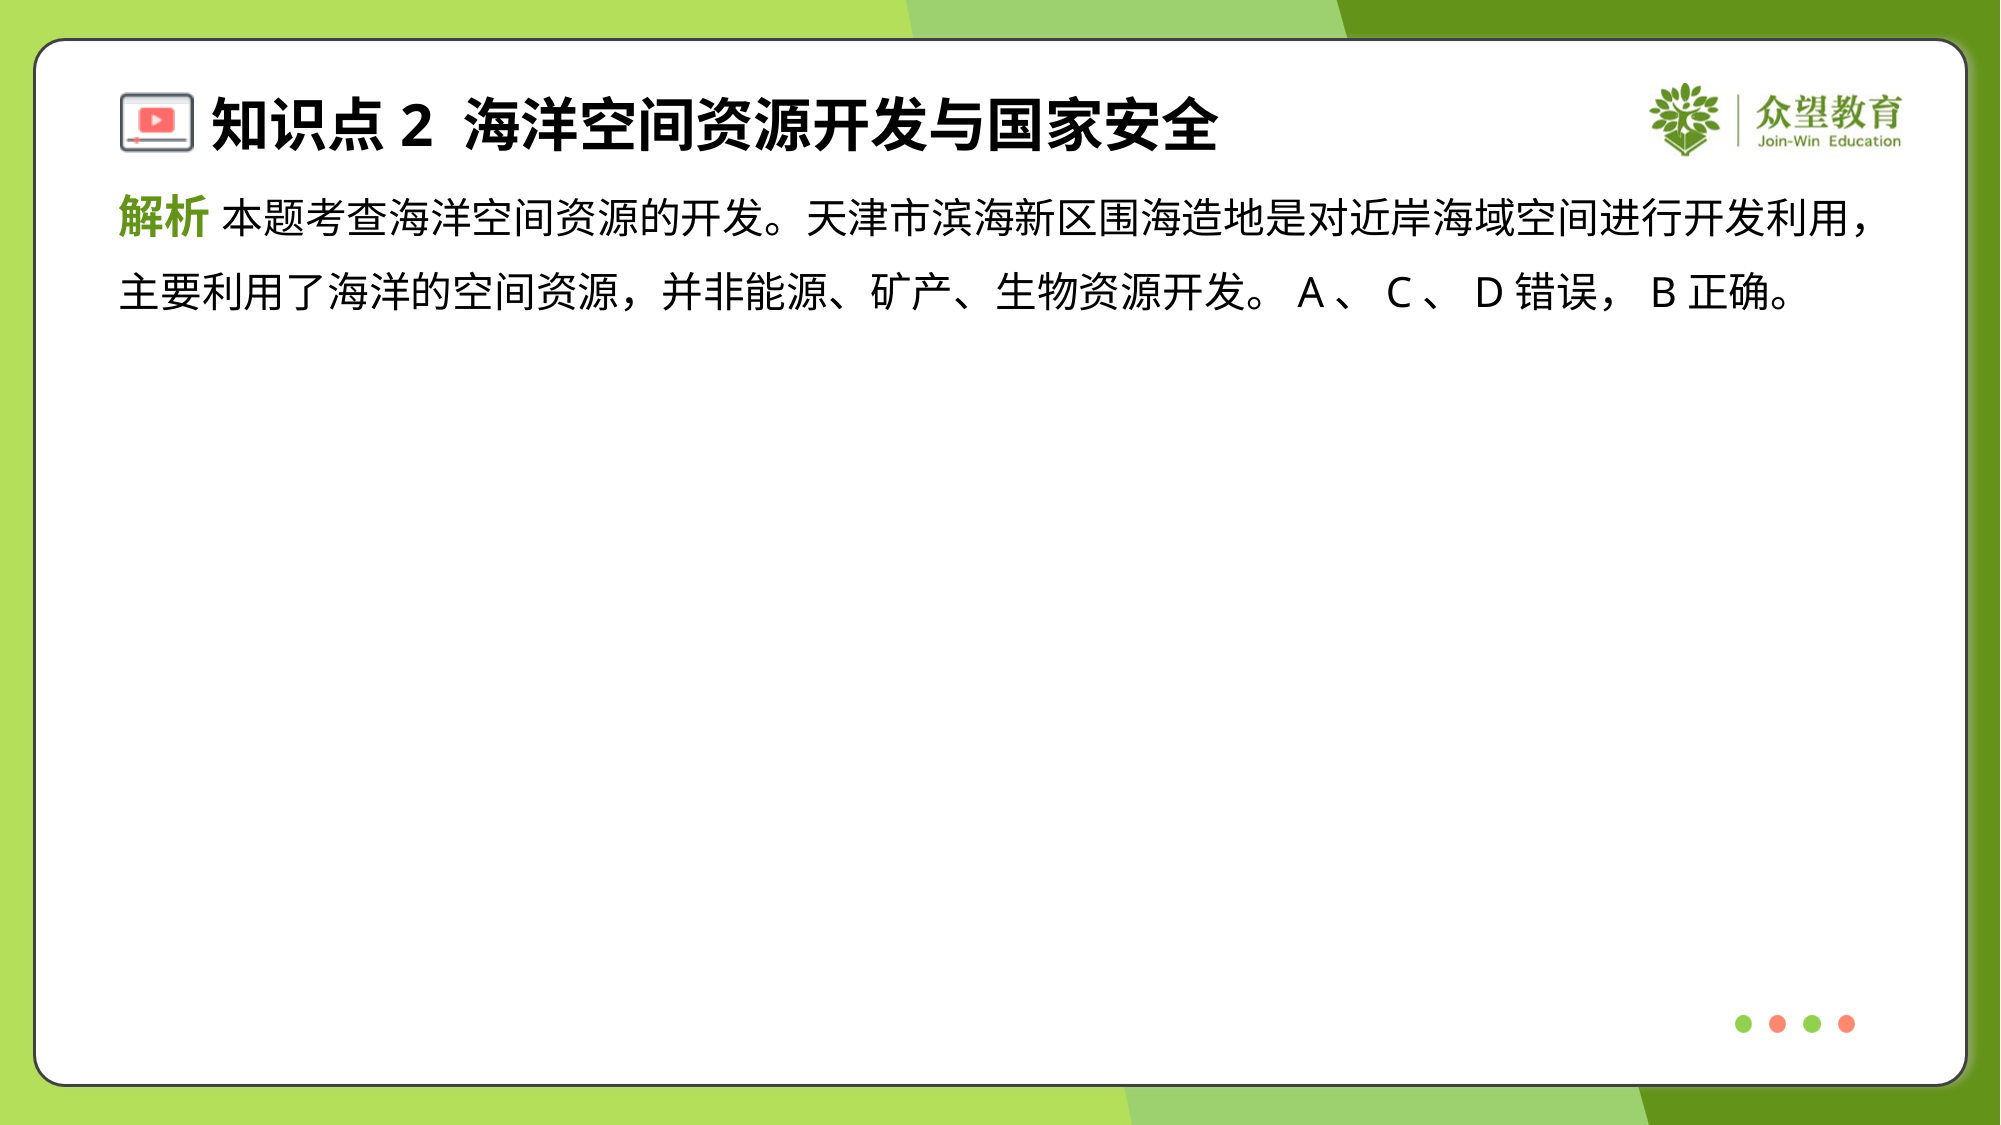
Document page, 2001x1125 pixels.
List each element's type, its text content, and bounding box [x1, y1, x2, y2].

text_box 解析 本题考查海洋空间资源的开发。天津市滨海新区围海造地是对近岸海域空间进行开发利用， 主要利用了海洋的空间资源，并非能源、矿产、生物资源开发。A、C、D错误，B正确。 [118, 159, 1883, 309]
picture [0, 0, 2000, 1125]
